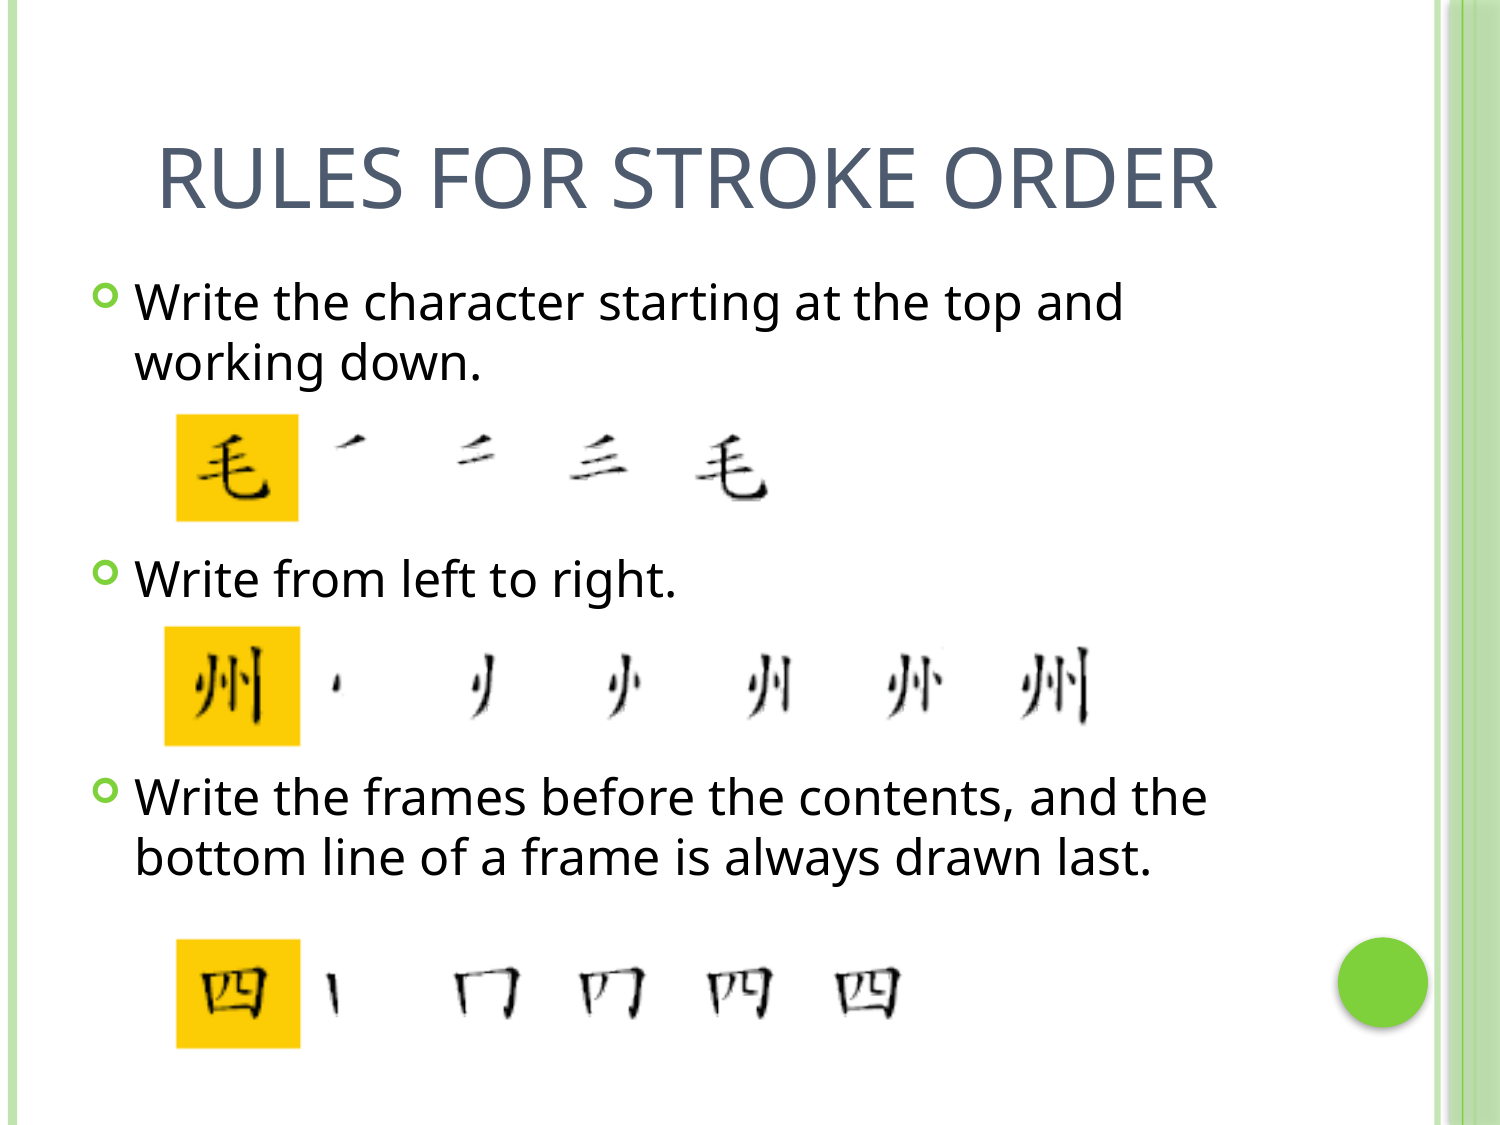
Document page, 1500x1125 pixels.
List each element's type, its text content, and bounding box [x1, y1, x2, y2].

title Rules For Stroke Order [75, 45, 1300, 233]
picture [174, 411, 804, 526]
picture [161, 624, 1134, 751]
list Write the character starting at the top and working down. Write from left to right. Write the frames before the contents, and the bottom line of a frame is always drawn last. [75, 262, 1300, 1062]
picture [174, 936, 938, 1053]
